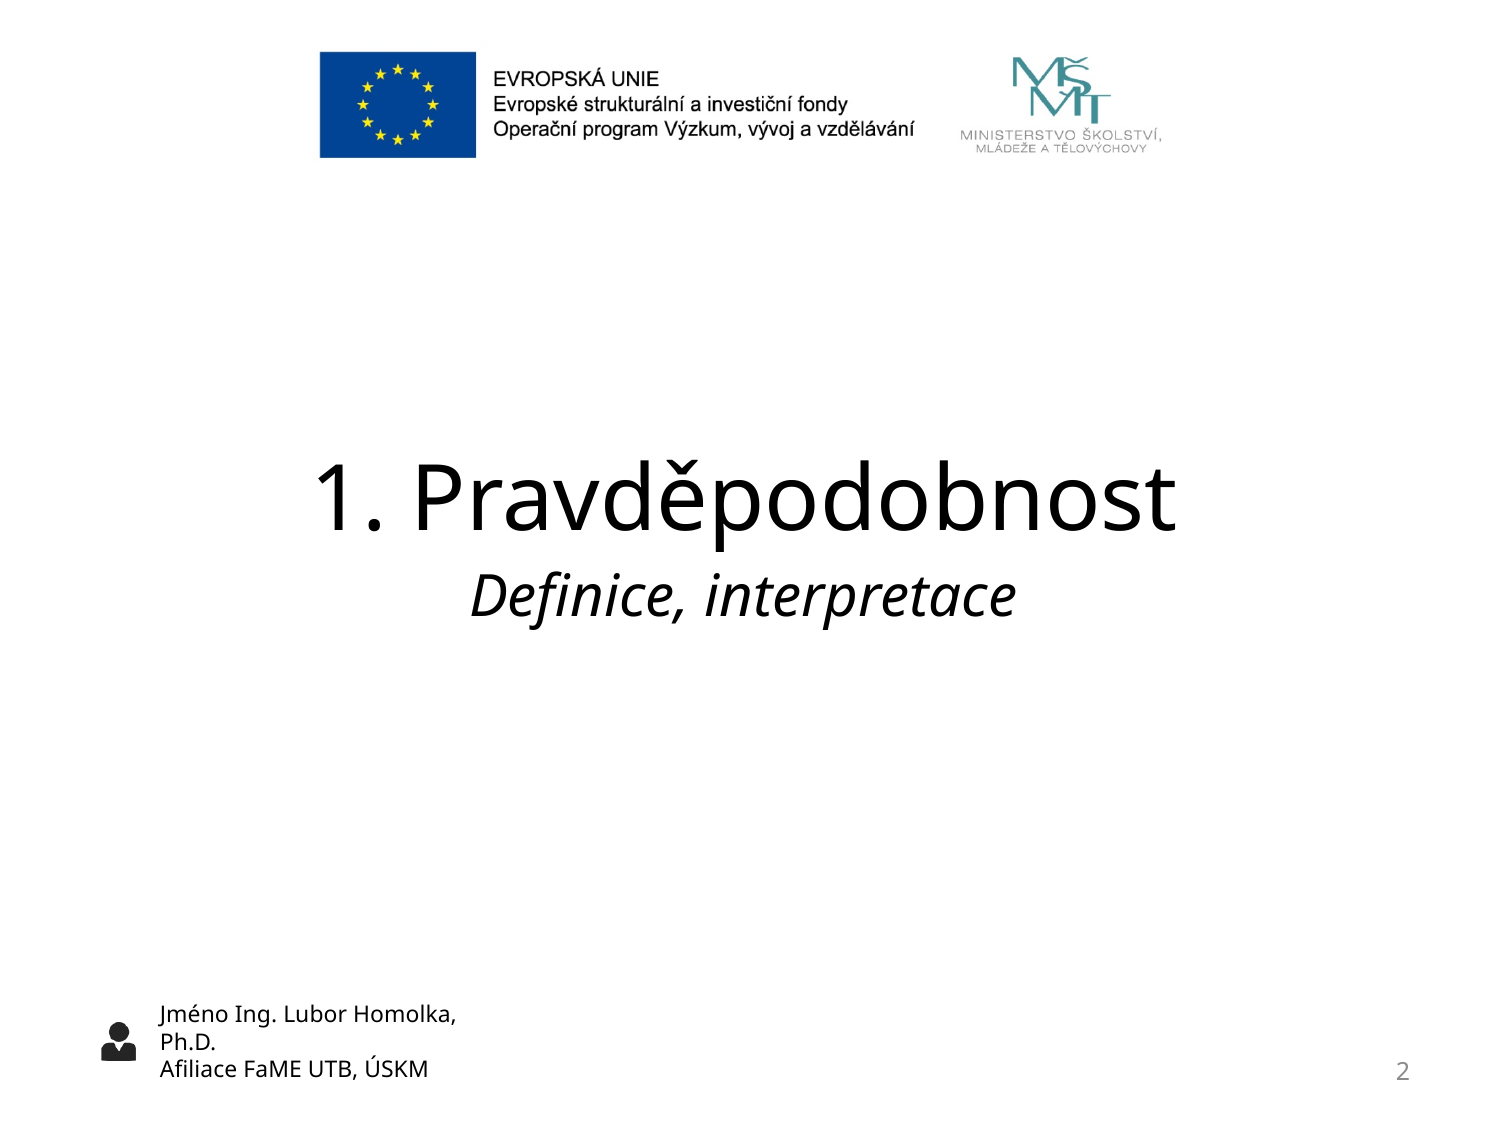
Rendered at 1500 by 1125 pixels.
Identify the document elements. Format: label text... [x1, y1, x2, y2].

slide_number 2 [1074, 1042, 1425, 1103]
subtitle Definice, interpretace [218, 550, 1269, 839]
footer Jméno Ing. Lubor Homolka, Ph.D. Afiliace FaME UTB, ÚSKM [145, 999, 526, 1083]
title 1. Pravděpodobnost [112, 373, 1376, 615]
picture [267, 0, 1213, 210]
picture [101, 1021, 136, 1062]
